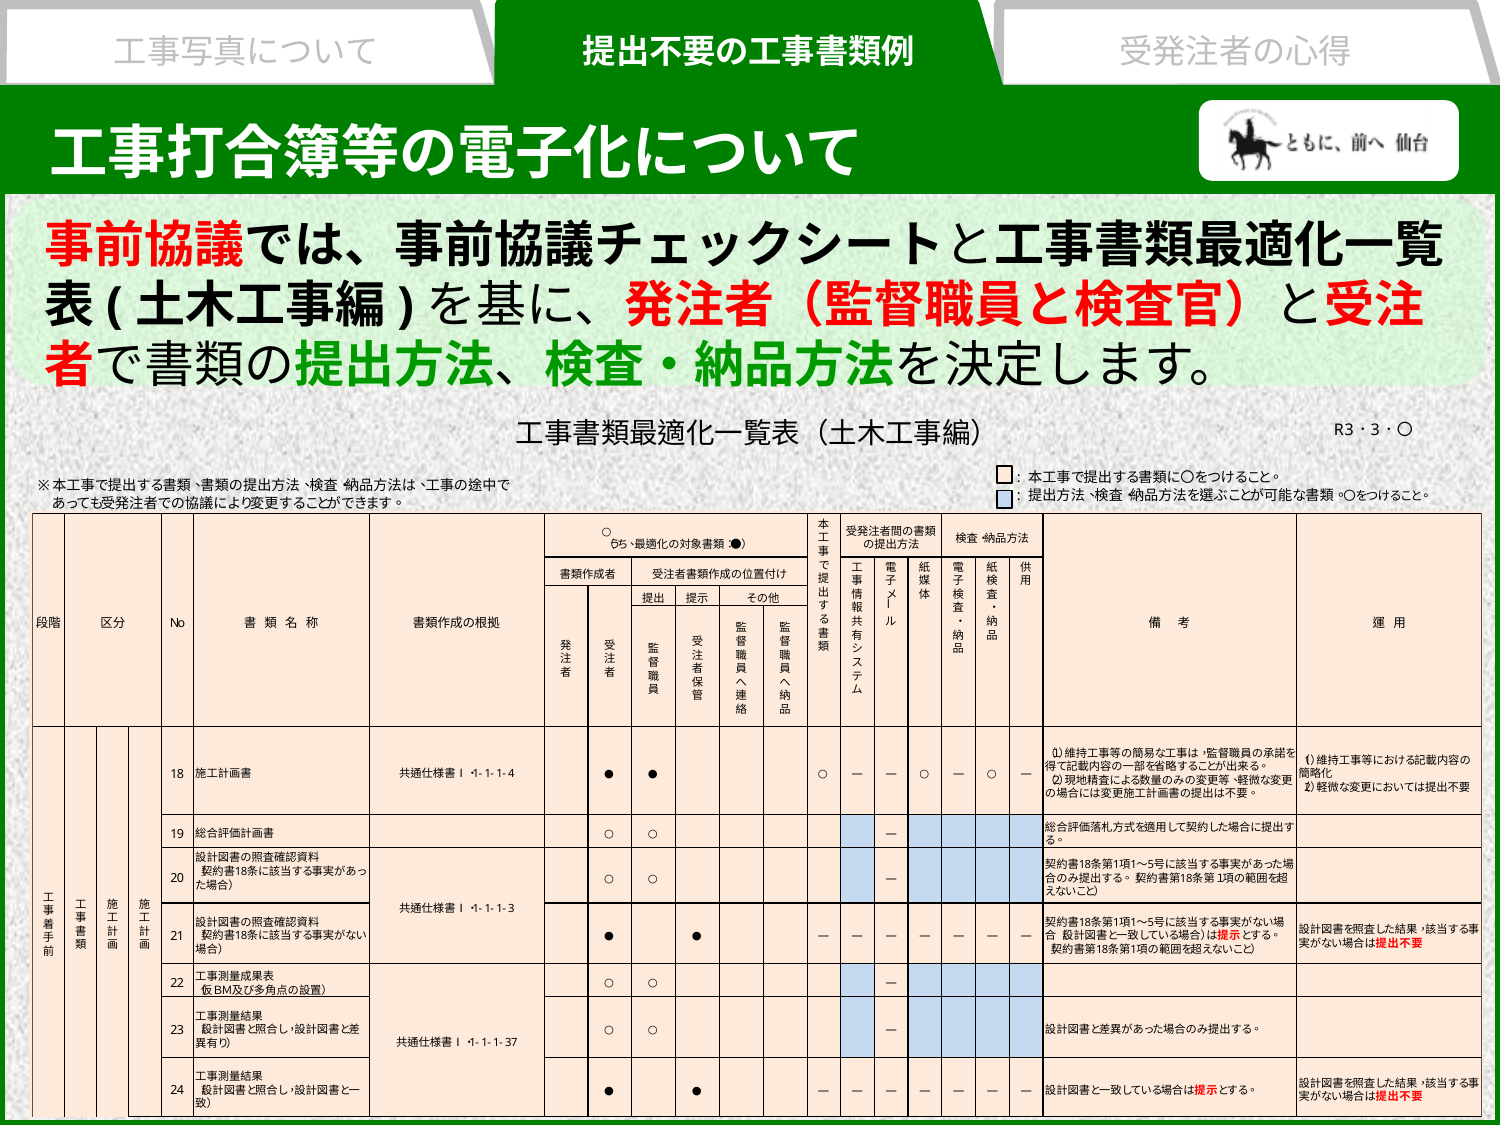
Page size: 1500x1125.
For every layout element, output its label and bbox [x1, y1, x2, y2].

text_box [0, 3, 1500, 1125]
picture [32, 407, 1483, 1118]
